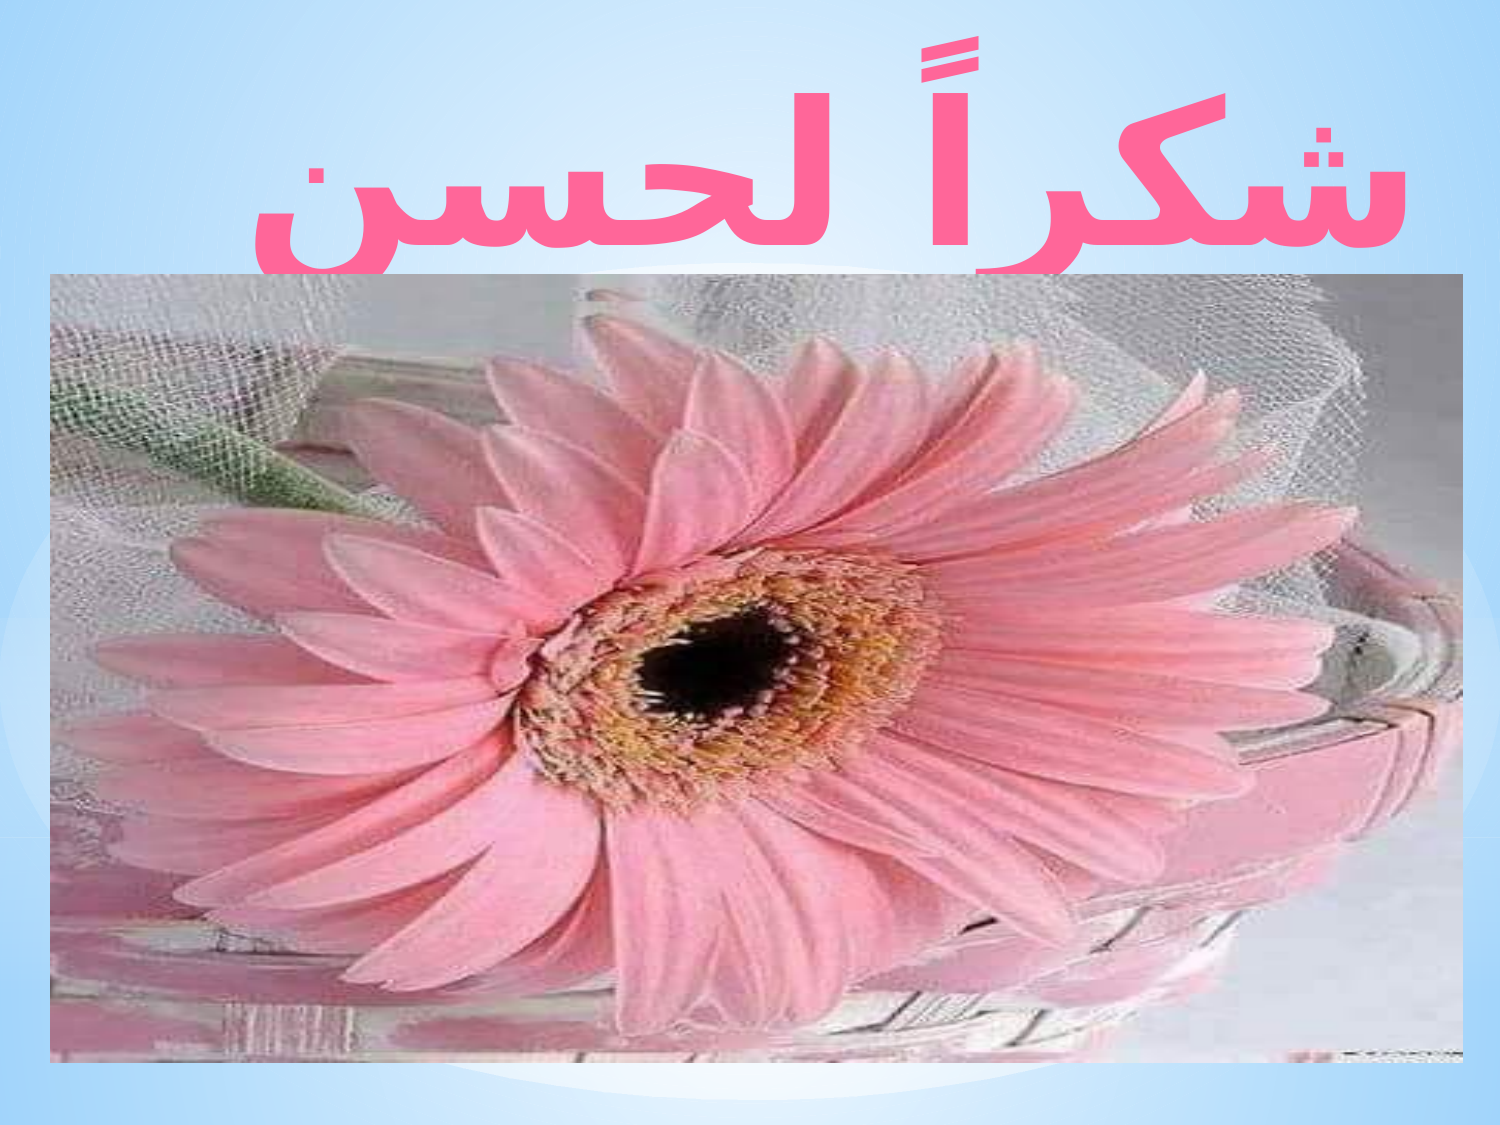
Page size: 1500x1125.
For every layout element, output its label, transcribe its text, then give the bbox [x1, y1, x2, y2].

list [49, 274, 1463, 1063]
title شكراً لحسن الاستماع [50, 37, 1438, 250]
